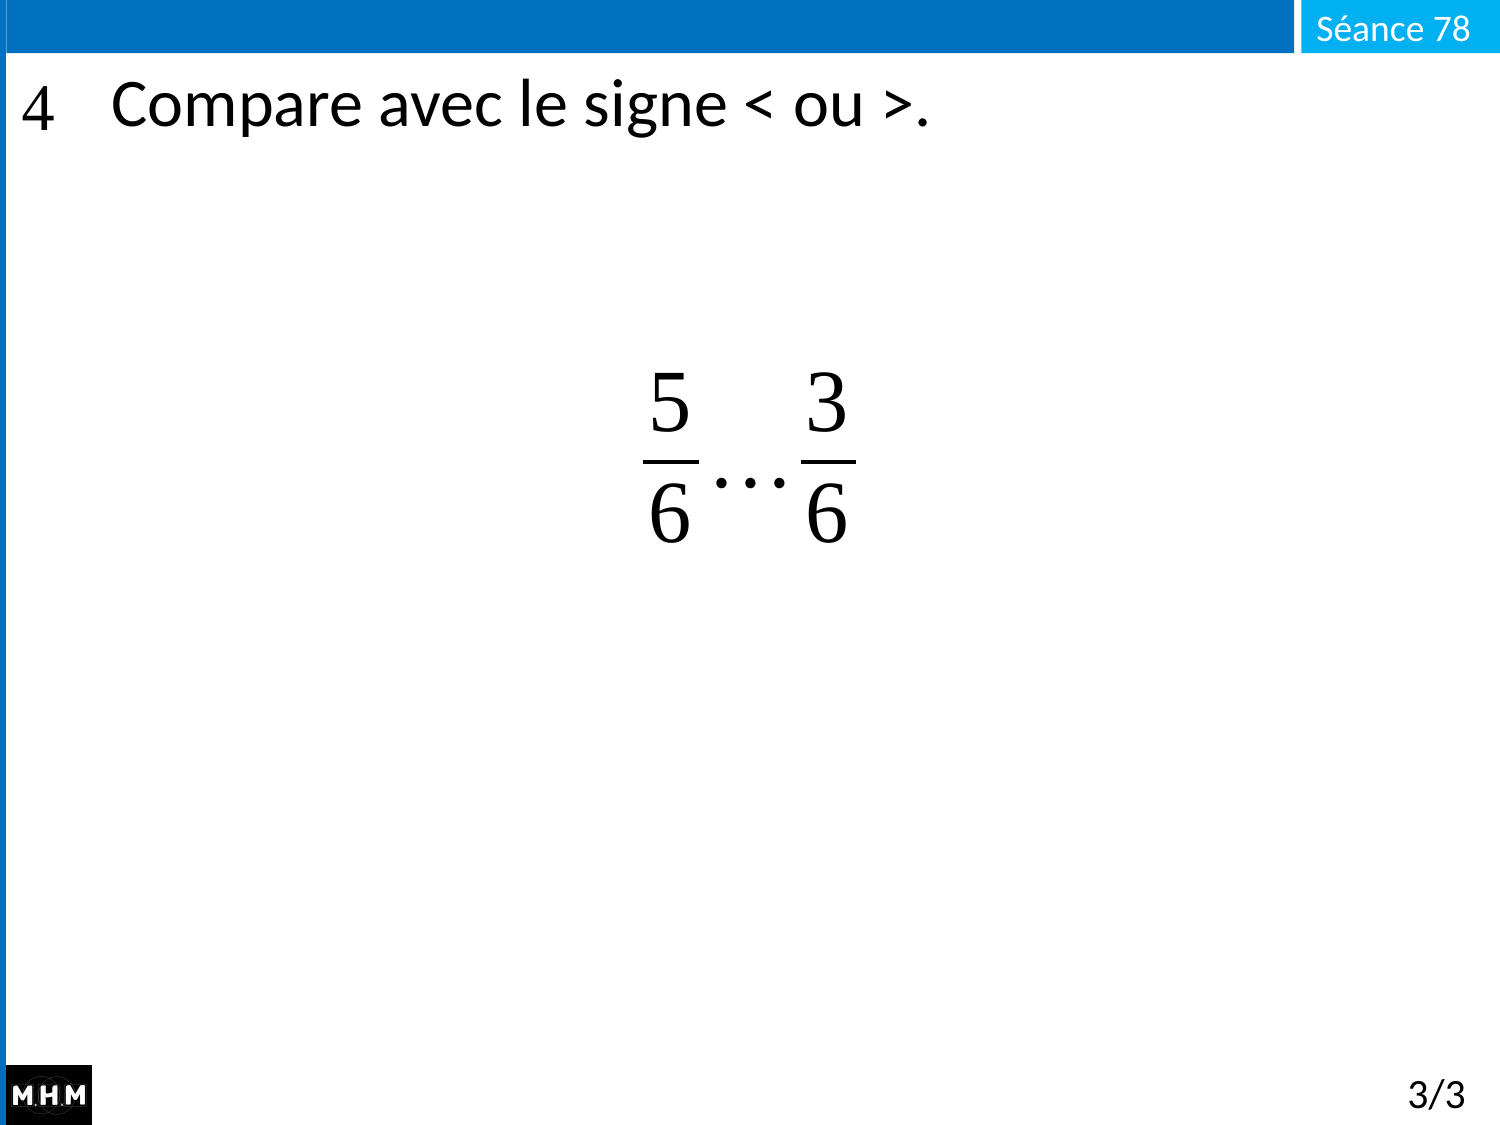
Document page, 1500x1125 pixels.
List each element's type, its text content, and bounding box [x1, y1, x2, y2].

title Compare avec le signe < ou >. [96, 60, 1391, 150]
picture [6, 1065, 92, 1125]
list 3/3 [1373, 1064, 1500, 1125]
